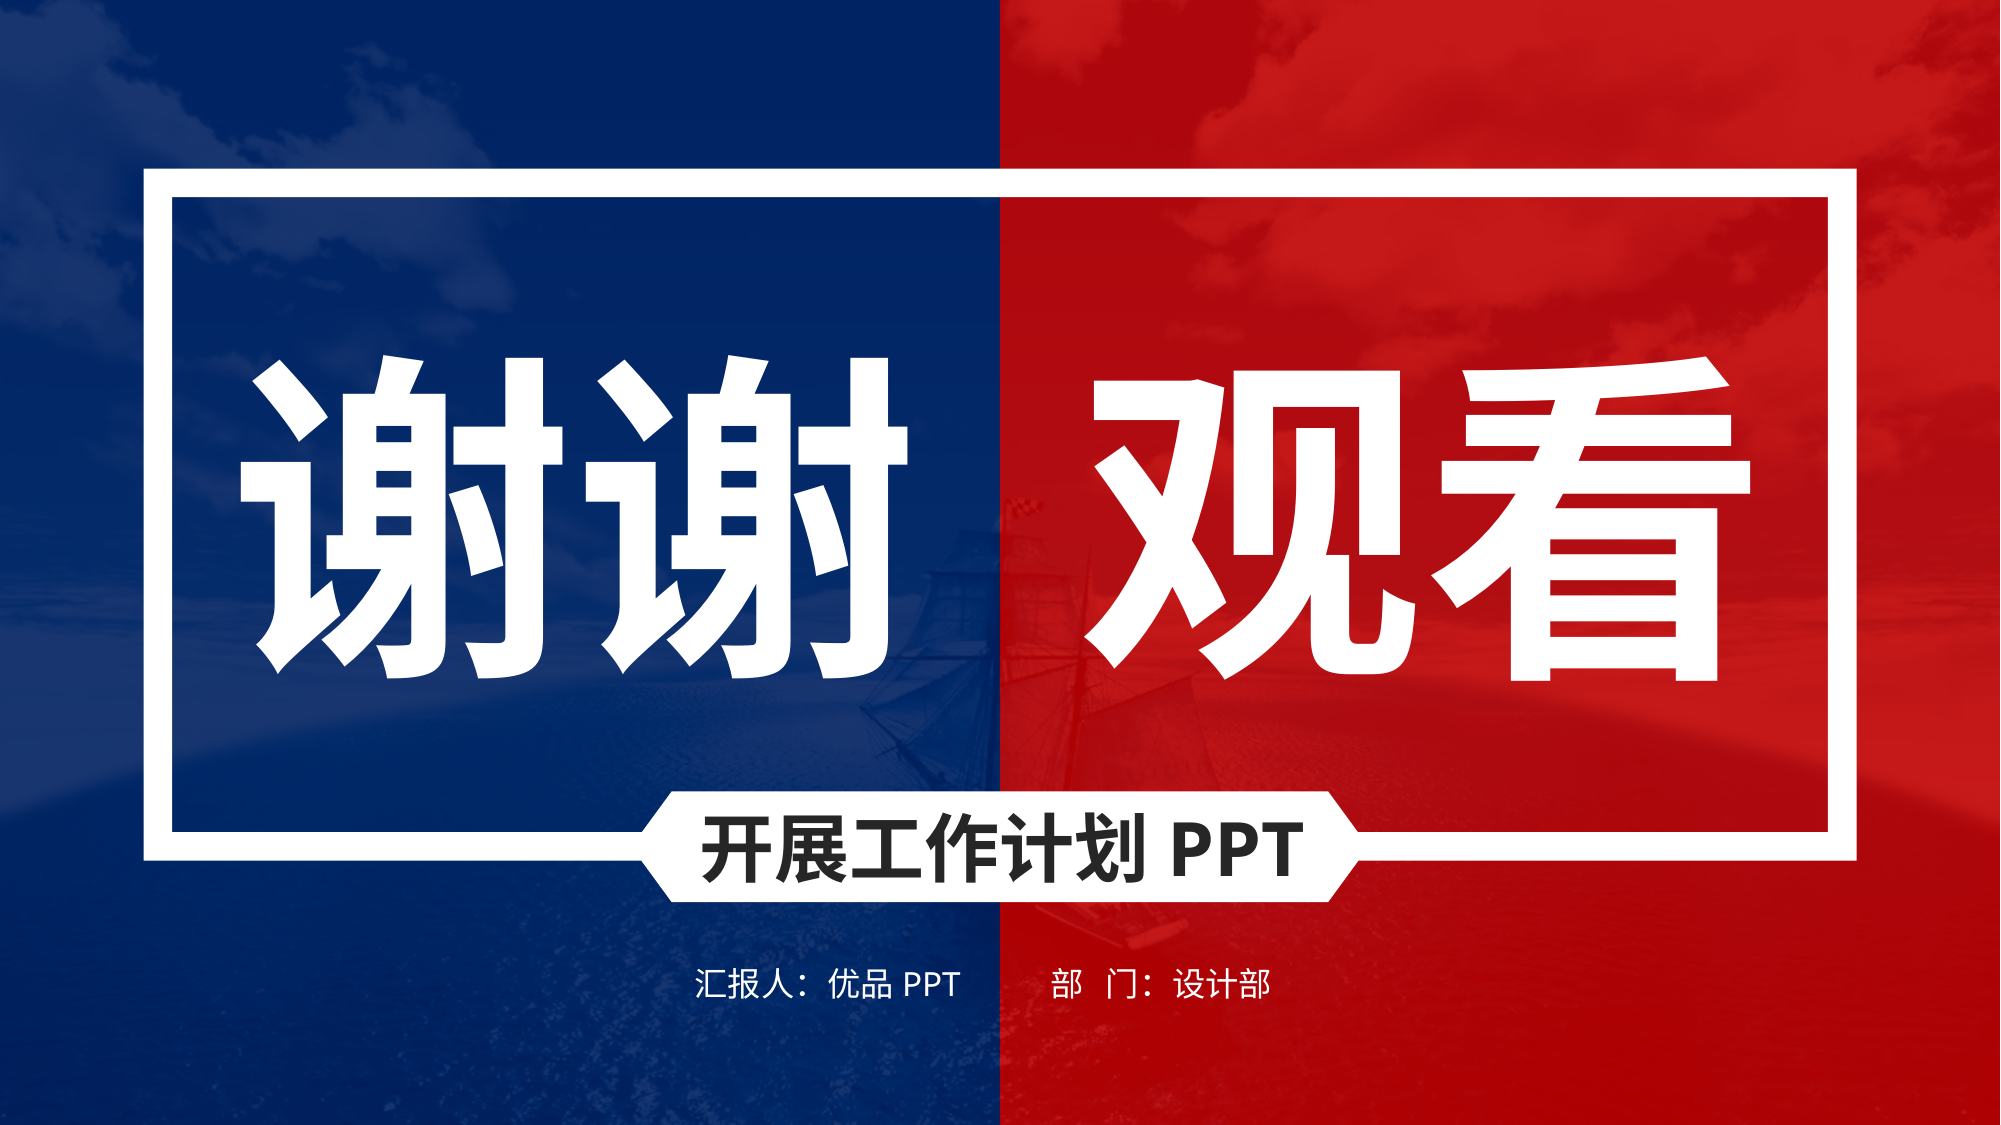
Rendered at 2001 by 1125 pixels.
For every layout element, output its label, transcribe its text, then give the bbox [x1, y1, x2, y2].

text_box 谢谢 [213, 296, 935, 727]
text_box 观看 [1063, 296, 1785, 727]
text_box [0, 0, 999, 1125]
text_box [142, 168, 1858, 862]
text_box 部 门：设计部 [1035, 955, 1288, 1011]
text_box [631, 791, 1369, 903]
text_box [999, 0, 2000, 1125]
text_box 汇报人：优品PPT [679, 955, 976, 1011]
